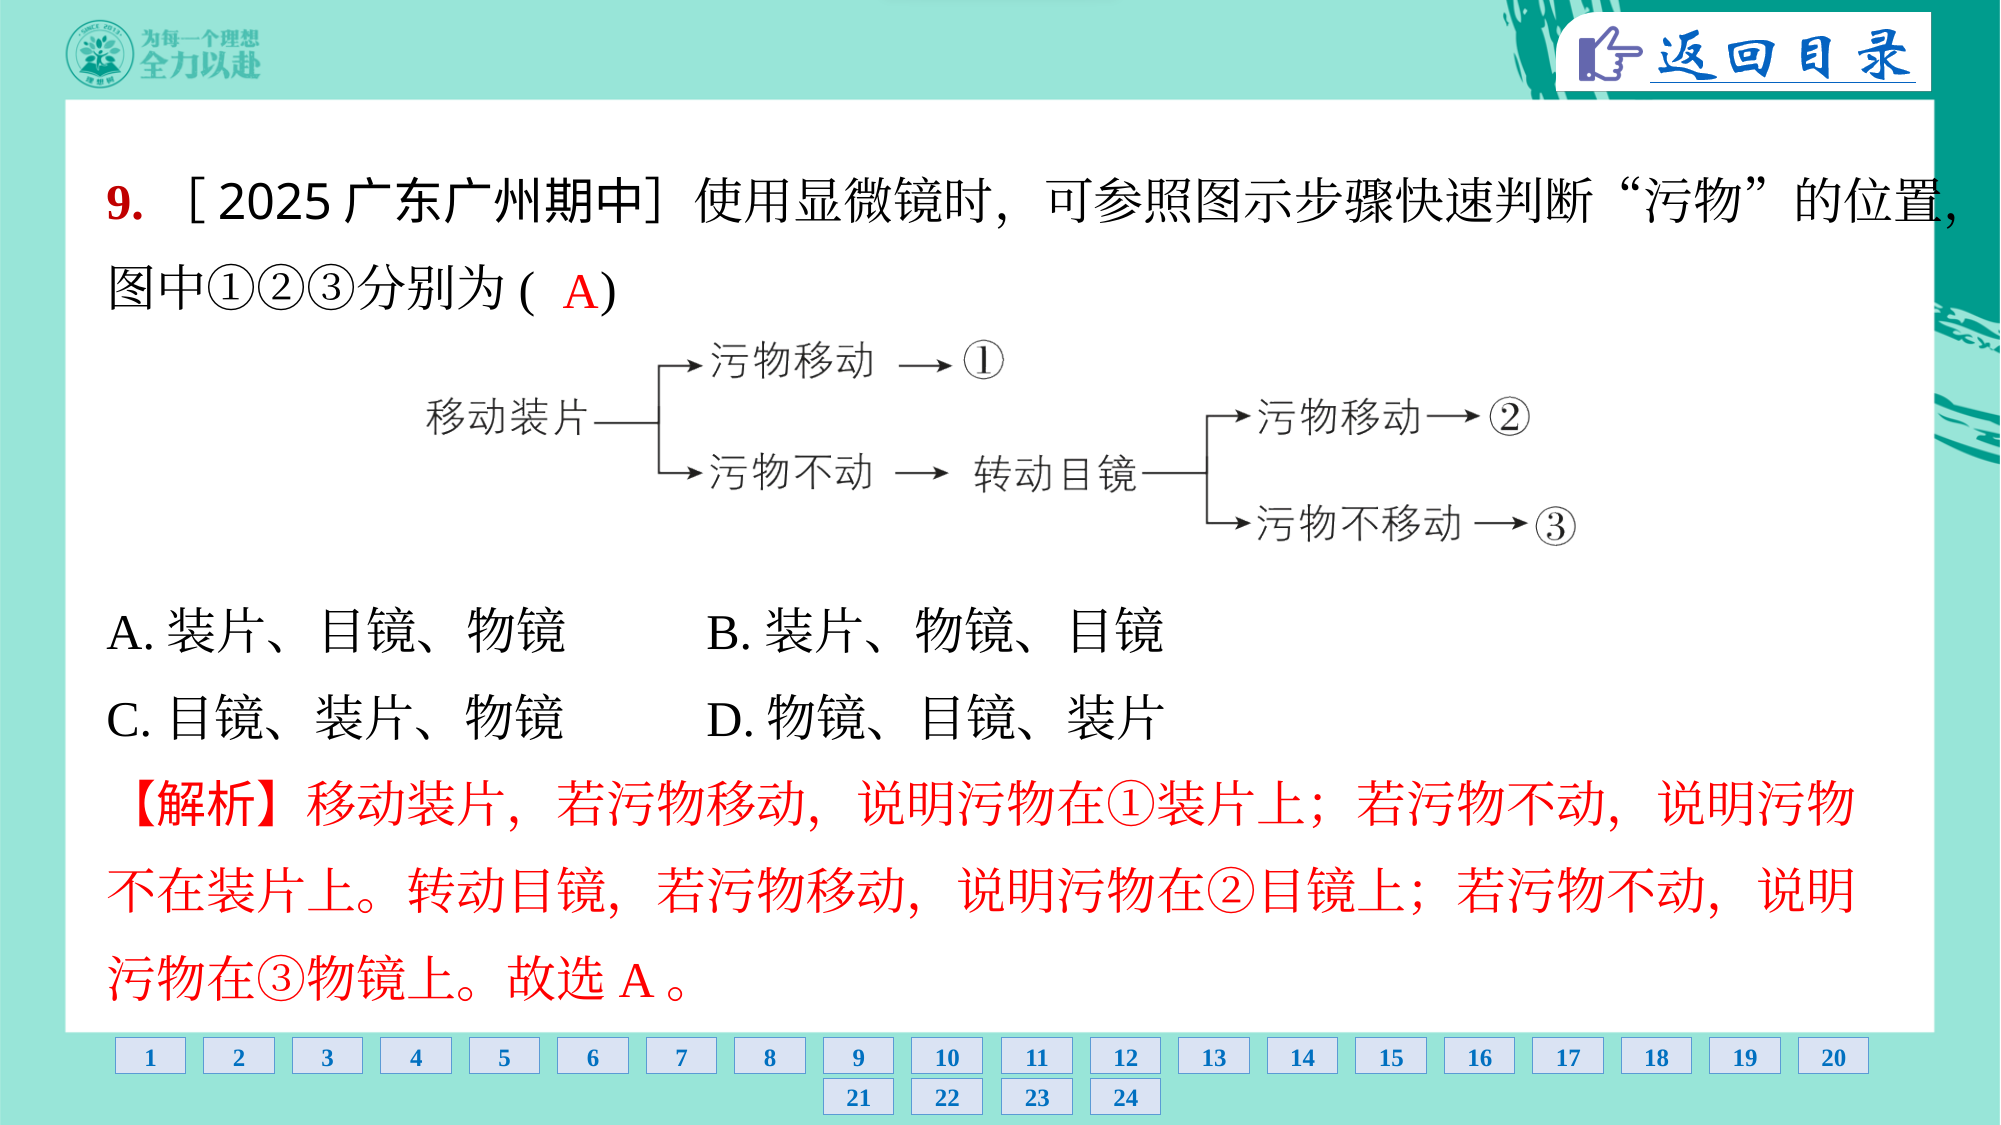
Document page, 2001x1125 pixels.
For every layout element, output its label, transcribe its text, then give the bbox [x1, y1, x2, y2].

text_box 【解析】移动装片，若污物移动，说明污物在①装片上；若污物不动，说明污物 不在装片上。转动目镜，若污物移动，说明污物在②目镜上；若污物不动，说明 污物在③物镜上。故选A。 [106, 744, 1895, 1008]
text_box 9.［2025广东广州期中］使用显微镜时，可参照图示步骤快速判断“污物”的位置， 图中①②③分别为( ) [106, 141, 1895, 317]
text_box A [544, 230, 617, 319]
picture [0, 0, 2000, 1125]
text_box A.装片、目镜、物镜 B.装片、物镜、目镜 C.目镜、装片、物镜 D.物镜、目镜、装片 [106, 571, 1895, 744]
